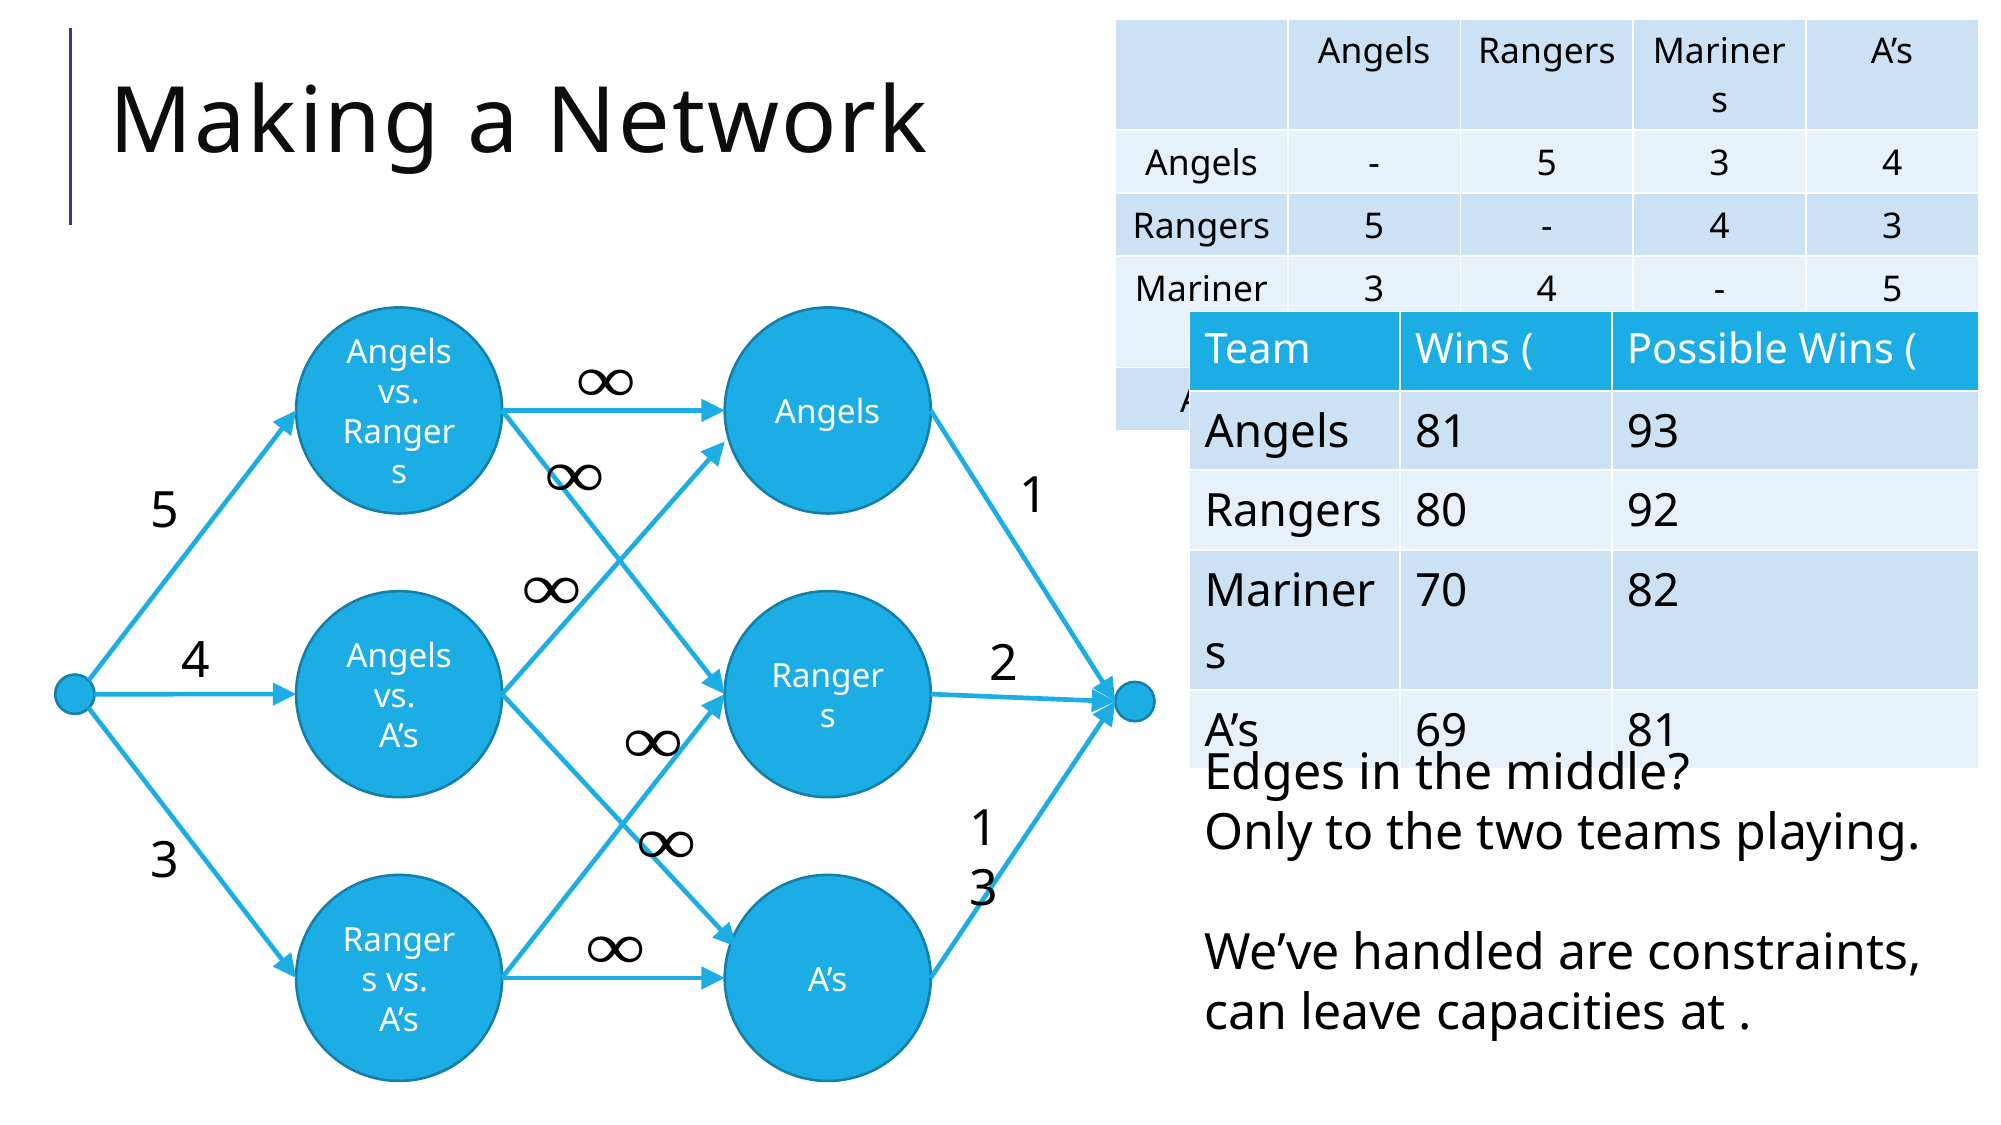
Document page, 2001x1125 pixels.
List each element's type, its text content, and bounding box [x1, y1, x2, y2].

table_cell A’s [1116, 368, 1189, 430]
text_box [501, 693, 725, 977]
table_cell 4 [1634, 194, 1805, 255]
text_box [501, 410, 725, 438]
title Making a Network [94, 43, 1114, 210]
text_box [53, 673, 95, 716]
table_cell 5 [1807, 257, 1978, 311]
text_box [729, 693, 737, 947]
text_box Angels vs. Rangers [294, 306, 504, 515]
text_box [1123, 680, 1156, 723]
text_box A’s [723, 873, 932, 1083]
text_box Angels vs. A’s [296, 589, 495, 799]
table_header [1116, 20, 1287, 129]
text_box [930, 410, 1116, 690]
table_cell - [1289, 131, 1460, 192]
table_cell 4 [1461, 257, 1632, 311]
table_cell - [1634, 257, 1805, 311]
table_cell - [1461, 194, 1632, 255]
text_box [930, 693, 1116, 697]
text_box Rangers vs. A’s [295, 873, 504, 1083]
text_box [930, 701, 1116, 979]
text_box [88, 707, 297, 979]
table_cell Angels [1116, 131, 1287, 192]
table_cell Mariners [1116, 257, 1287, 367]
table_header Rangers [1461, 20, 1632, 129]
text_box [501, 441, 725, 689]
table_header Angels [1289, 20, 1460, 129]
table_cell Rangers [1116, 194, 1287, 255]
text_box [88, 410, 297, 681]
table_cell 5 [1289, 194, 1460, 255]
table_cell 4 [1807, 131, 1978, 192]
table_cell 3 [1634, 131, 1805, 192]
table_header Mariners [1634, 20, 1805, 129]
text_box Angels [723, 306, 932, 515]
table_cell 3 [1289, 257, 1460, 311]
text_box Rangers [732, 589, 923, 799]
table_header A’s [1807, 20, 1978, 129]
table_cell 5 [1461, 131, 1632, 192]
table_cell 3 [1807, 194, 1978, 255]
